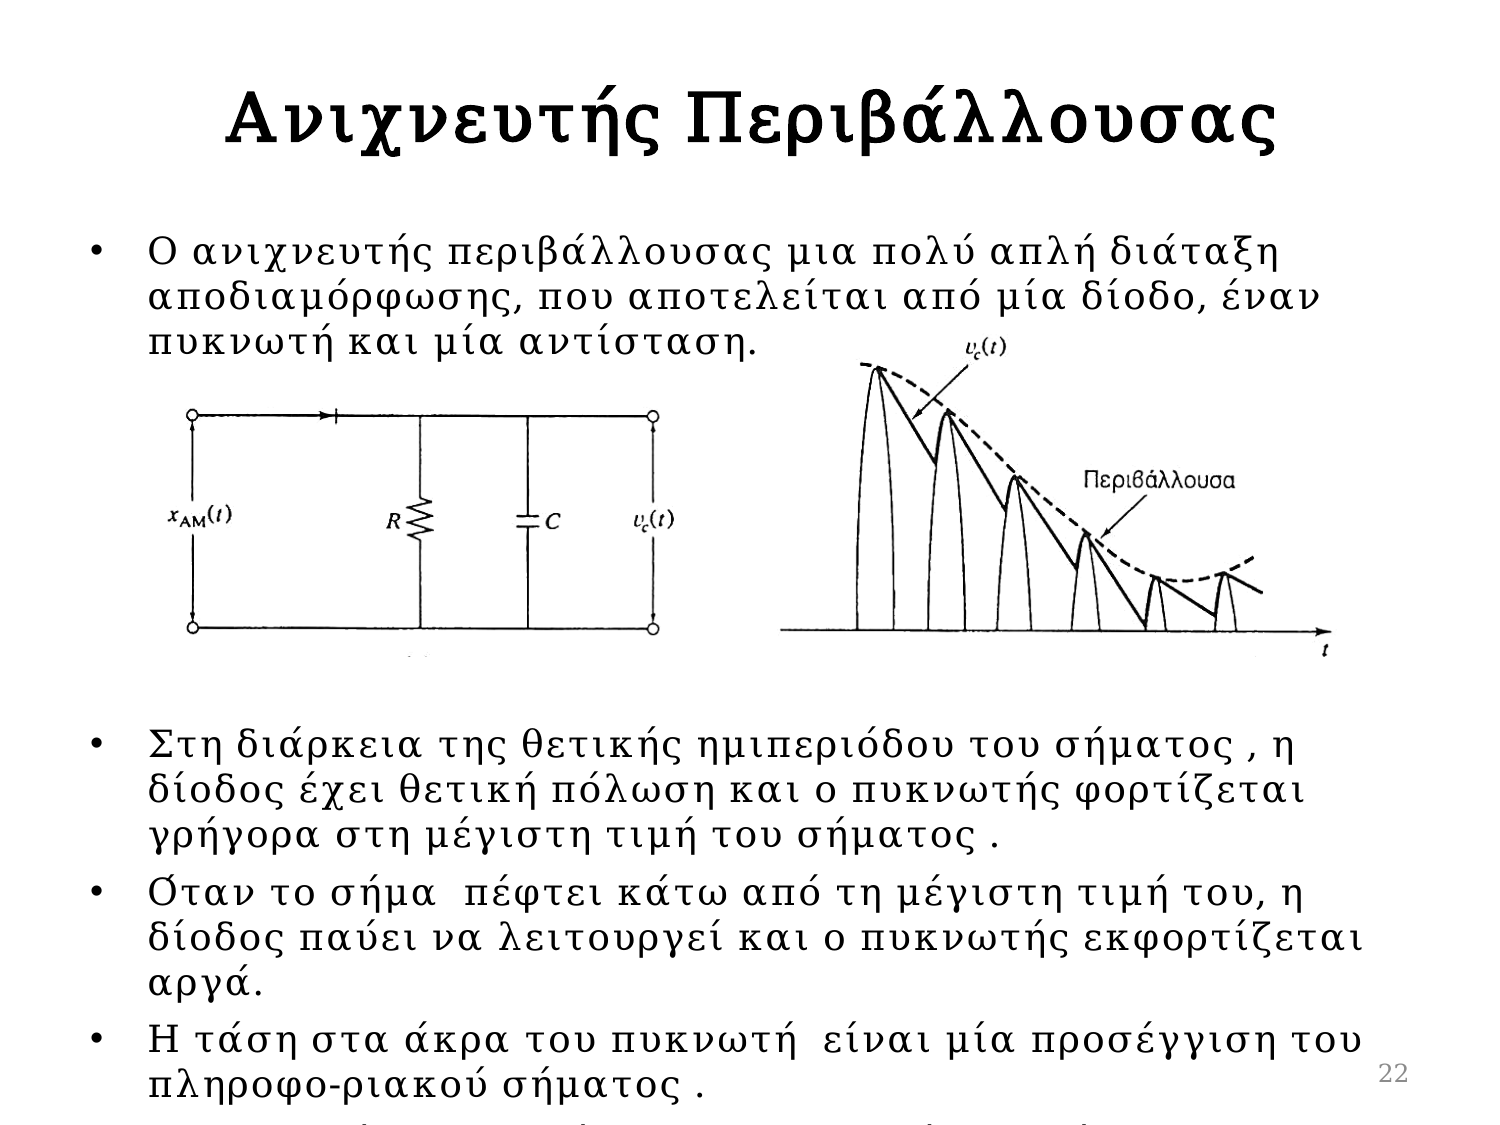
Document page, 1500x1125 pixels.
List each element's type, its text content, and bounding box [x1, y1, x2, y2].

title Ανιχνευτής Περιβάλλουσας [75, 20, 1425, 209]
picture [144, 316, 1353, 658]
slide_number 22 [1222, 1042, 1425, 1103]
